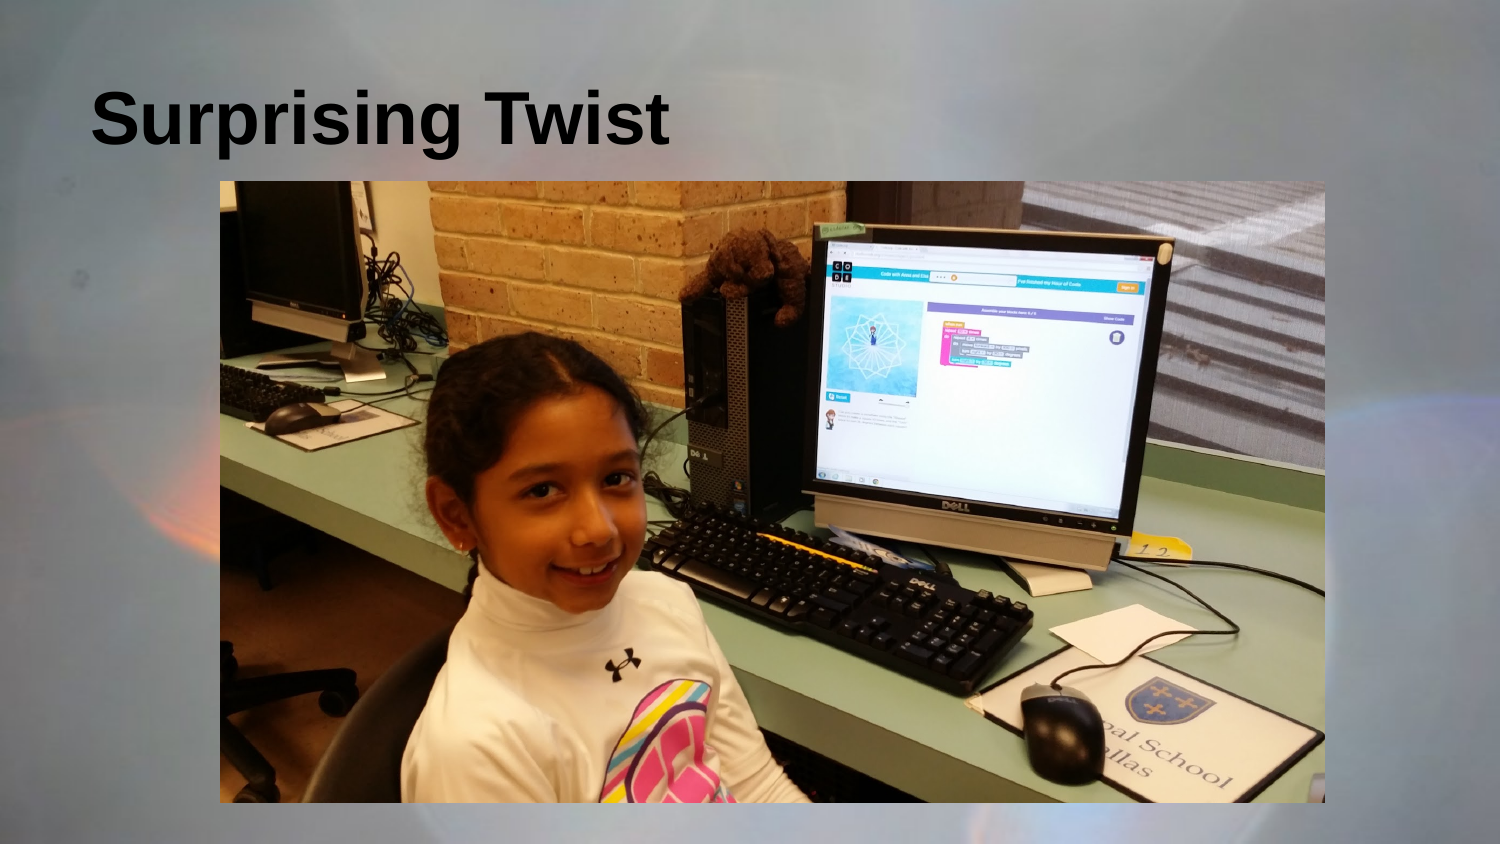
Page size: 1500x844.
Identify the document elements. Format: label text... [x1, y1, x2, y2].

picture [0, 0, 1500, 844]
title Surprising Twist [75, 33, 1425, 175]
